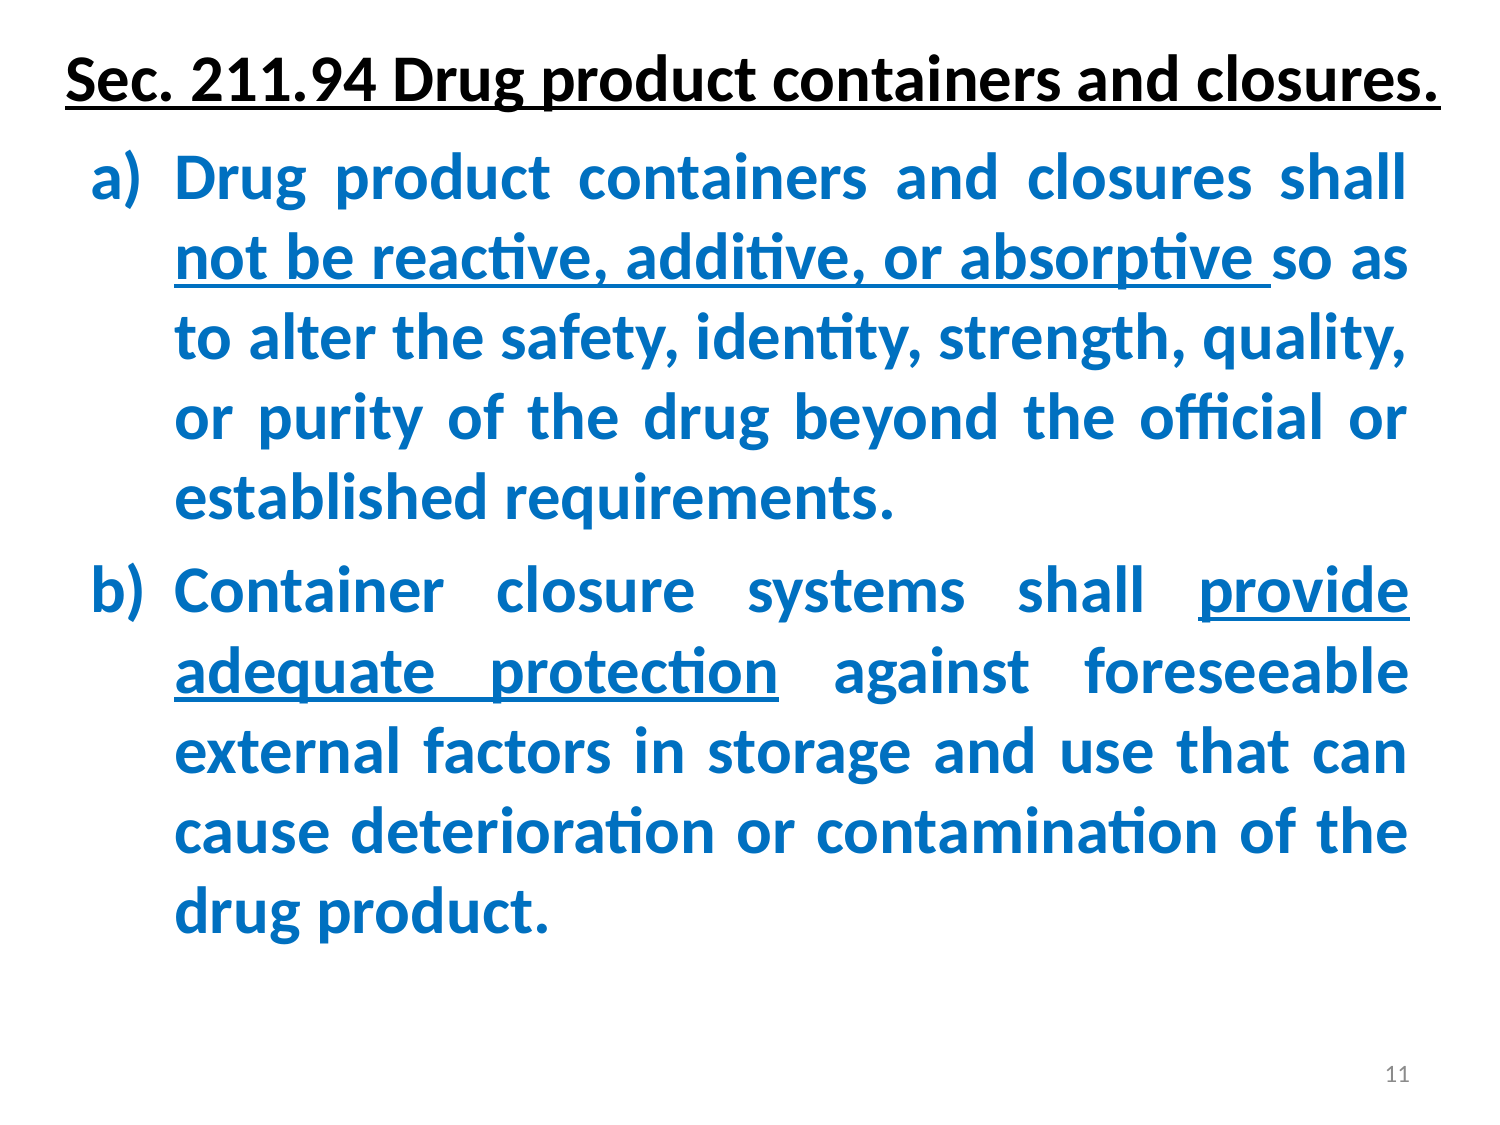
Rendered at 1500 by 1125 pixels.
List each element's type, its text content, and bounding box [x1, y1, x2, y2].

slide_number 11 [1074, 1042, 1425, 1103]
title Sec. 211.94 Drug product containers and closures. [50, 0, 1463, 150]
list Drug product containers and closures shall not be reactive, additive, or absorptive so as to alter the safety, identity, strength, quality, or purity of the drug beyond the official or established requirements. Container closure systems shall provide adequate protection against foreseeable external factors in storage and use that can cause deterioration or contamination of the drug product. [75, 125, 1425, 1005]
